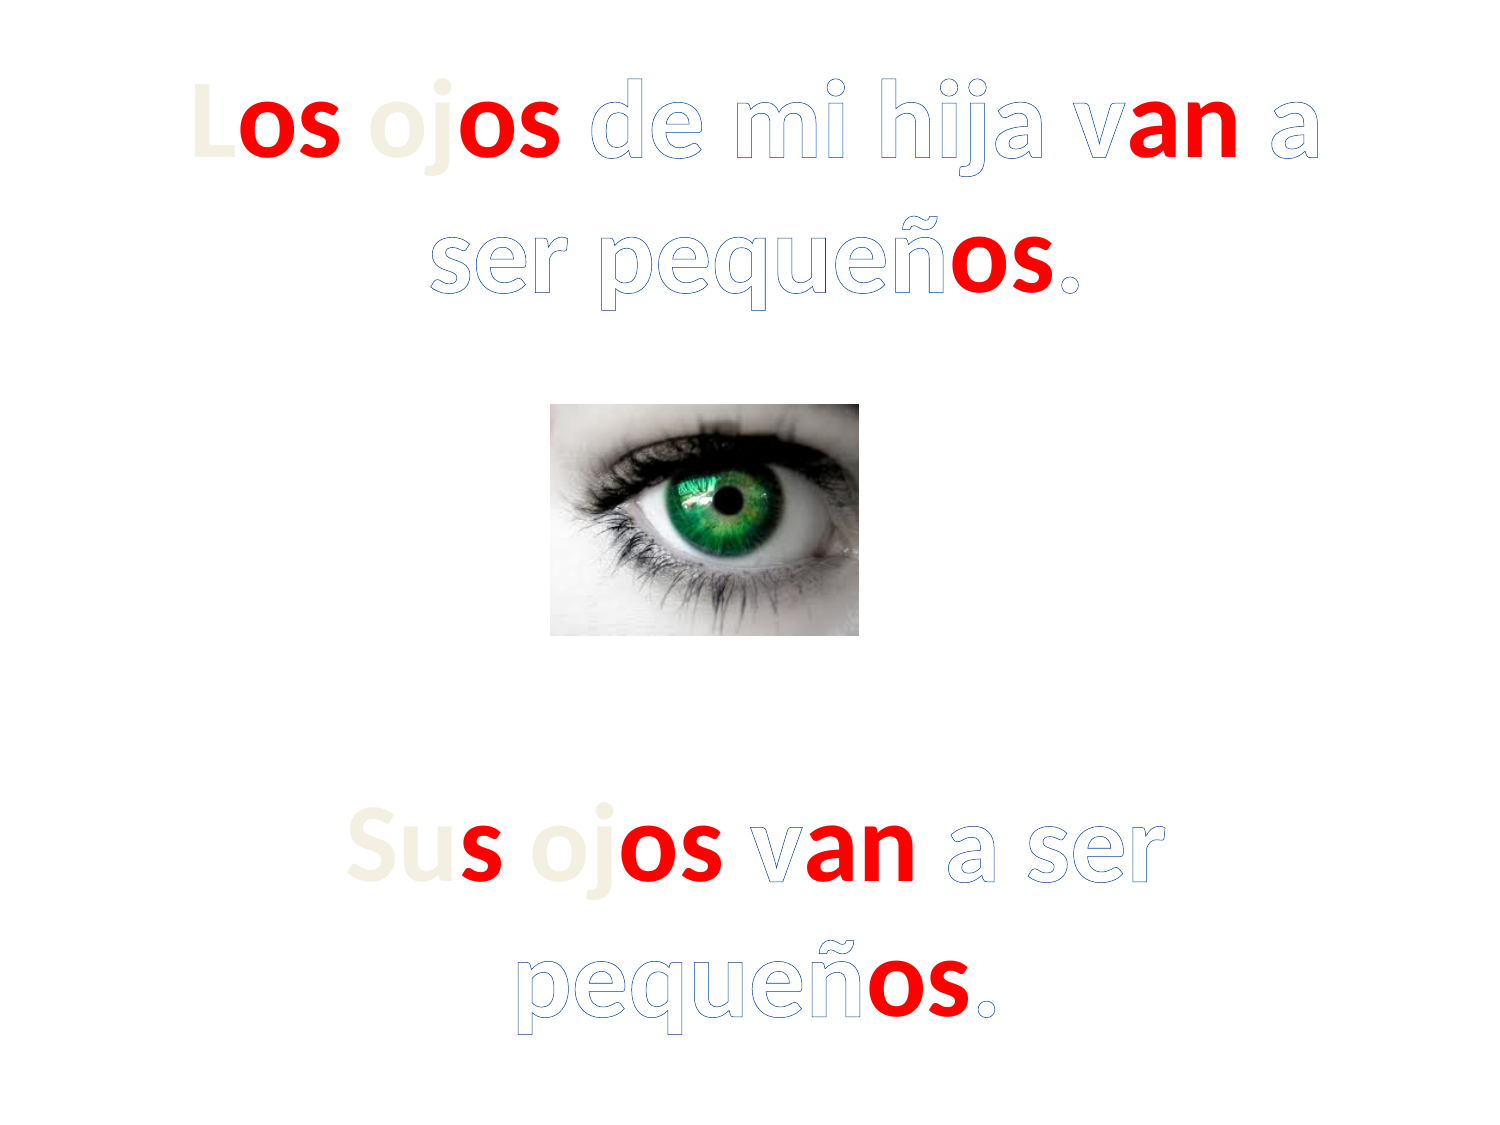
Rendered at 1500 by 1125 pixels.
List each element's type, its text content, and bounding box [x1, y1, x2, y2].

text_box Sus ojos van a ser pequeños. [109, 761, 1404, 1047]
picture [550, 404, 859, 636]
text_box Los ojos de mi hija van a ser pequeños. [109, 37, 1404, 323]
